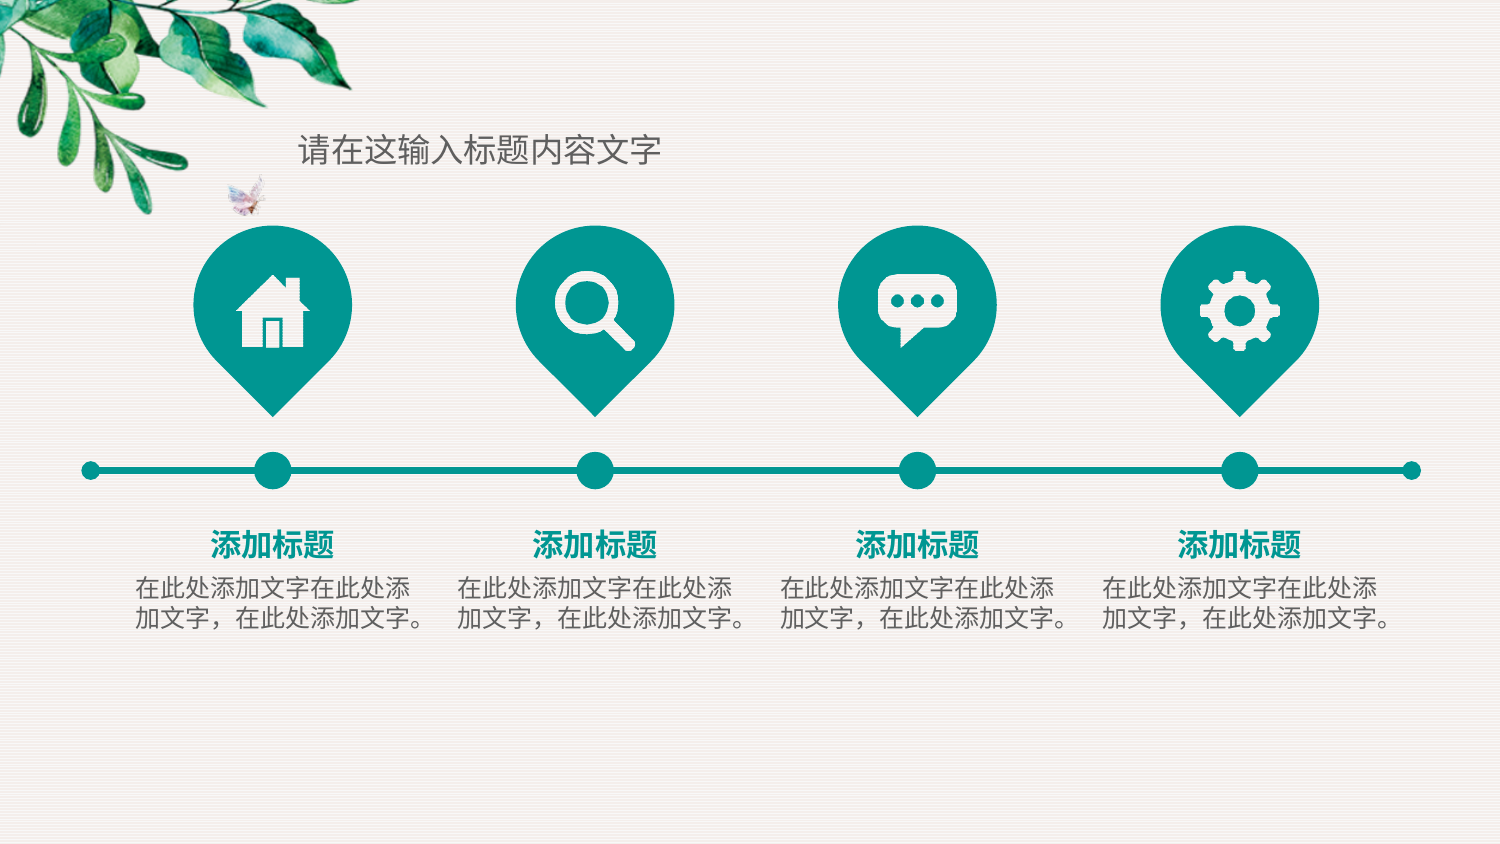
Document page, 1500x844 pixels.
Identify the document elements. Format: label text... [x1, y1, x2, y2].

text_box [1160, 225, 1320, 490]
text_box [112, 519, 1400, 641]
text_box 请在这输入标题内容文字 [427, 122, 918, 177]
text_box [193, 290, 353, 490]
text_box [515, 225, 675, 490]
picture [0, 0, 385, 245]
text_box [837, 225, 998, 490]
